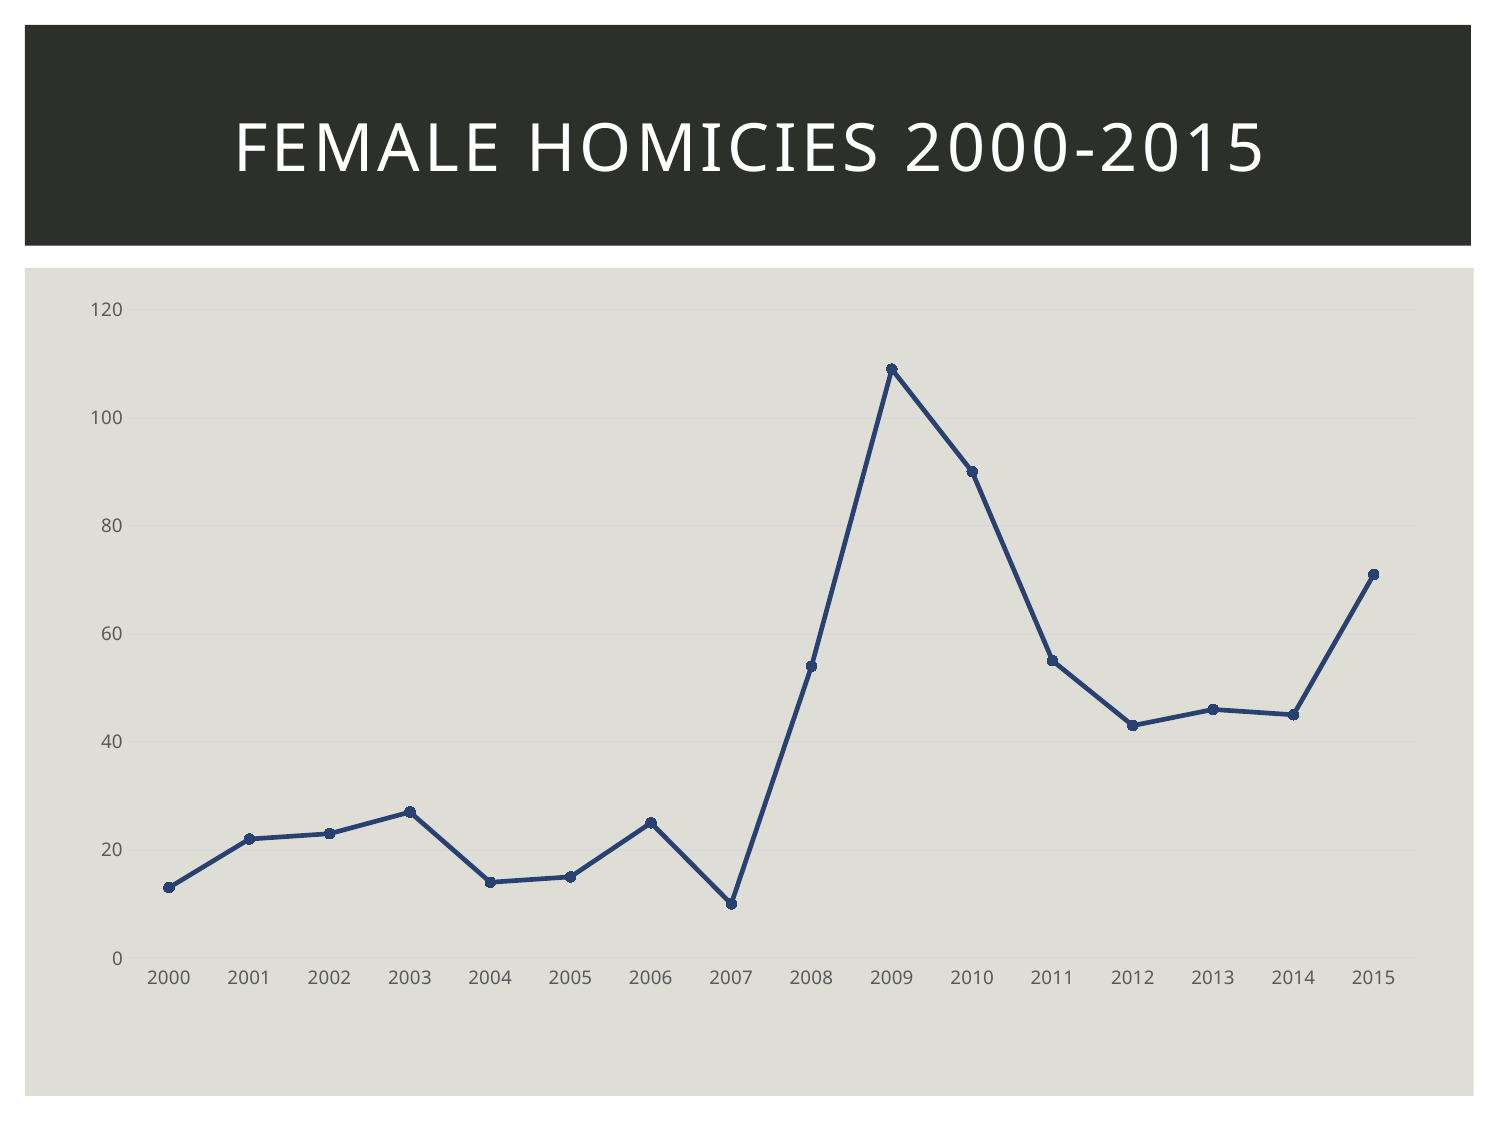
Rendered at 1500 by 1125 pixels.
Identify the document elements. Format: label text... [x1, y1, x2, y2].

title Female homicies 2000-2015 [62, 58, 1438, 232]
chart [62, 281, 1442, 1006]
